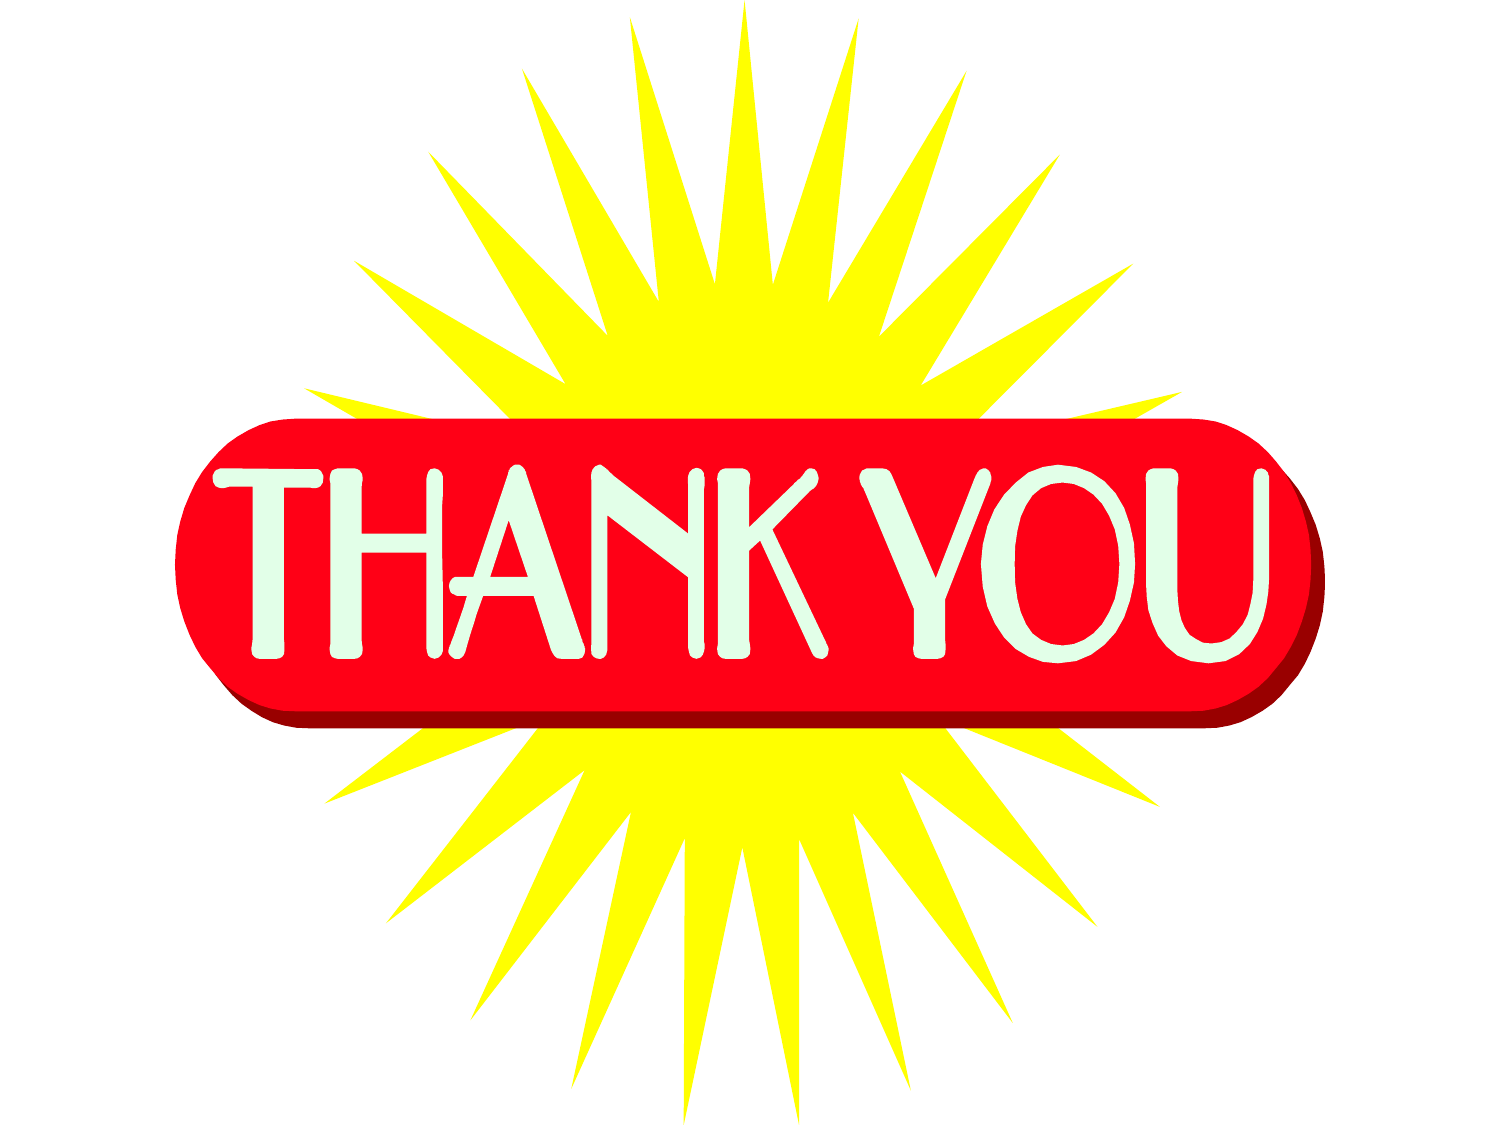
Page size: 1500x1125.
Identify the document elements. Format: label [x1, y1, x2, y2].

picture [174, 0, 1326, 1125]
